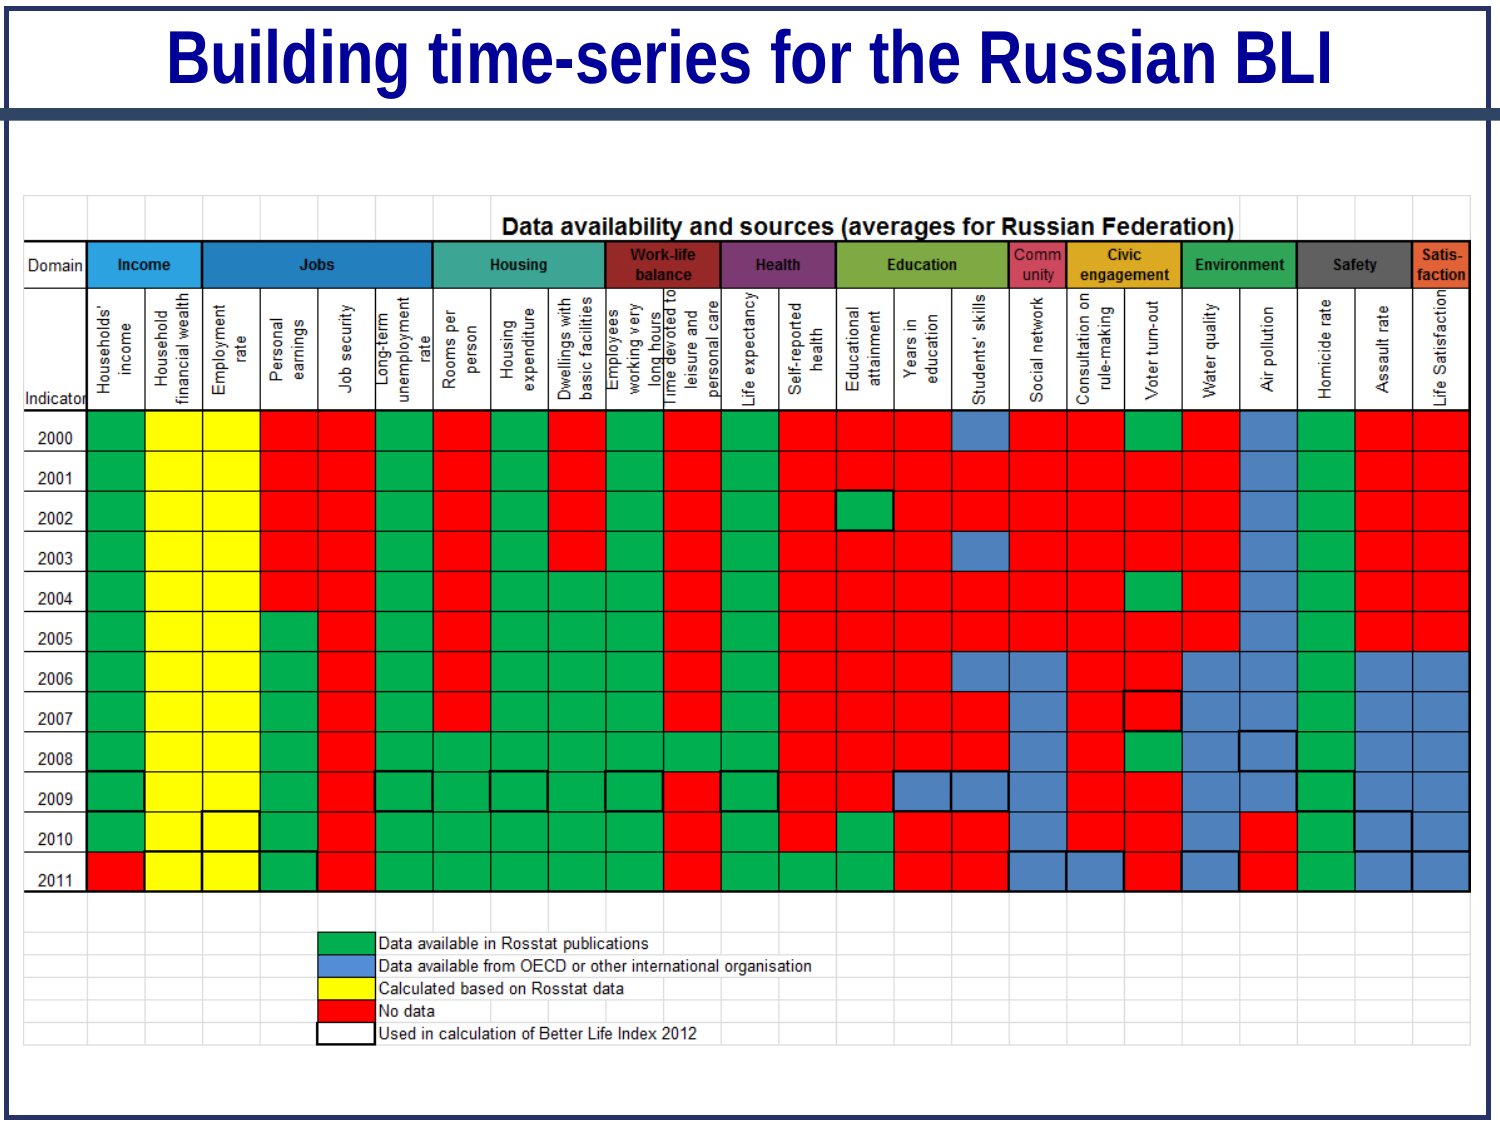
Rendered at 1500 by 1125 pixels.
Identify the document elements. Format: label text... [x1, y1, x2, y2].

text_box [6, 8, 1489, 114]
picture [23, 195, 1471, 1048]
text_box [6, 115, 1489, 1118]
title Building time-series for the Russian BLI [0, 0, 1500, 114]
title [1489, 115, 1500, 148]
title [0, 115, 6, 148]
